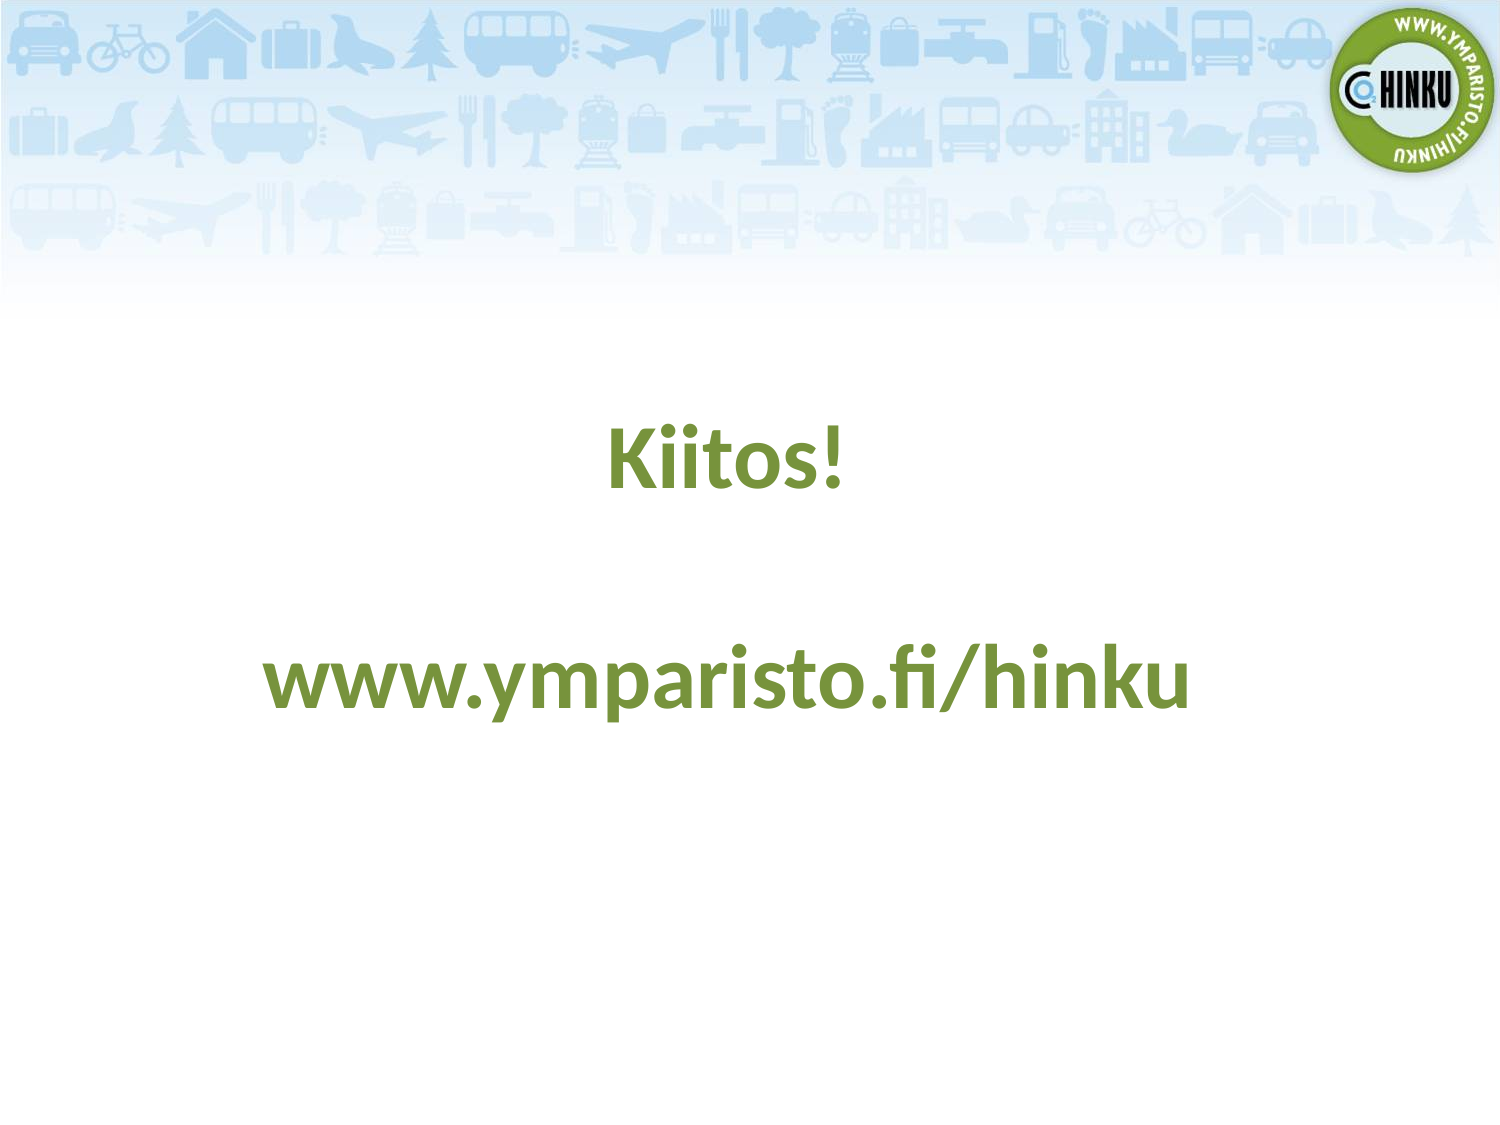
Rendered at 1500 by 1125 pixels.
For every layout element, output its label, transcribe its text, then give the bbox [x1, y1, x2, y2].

picture [0, 0, 1500, 1125]
title Kiitos! www.ymparisto.fi/hinku [52, 467, 1404, 656]
